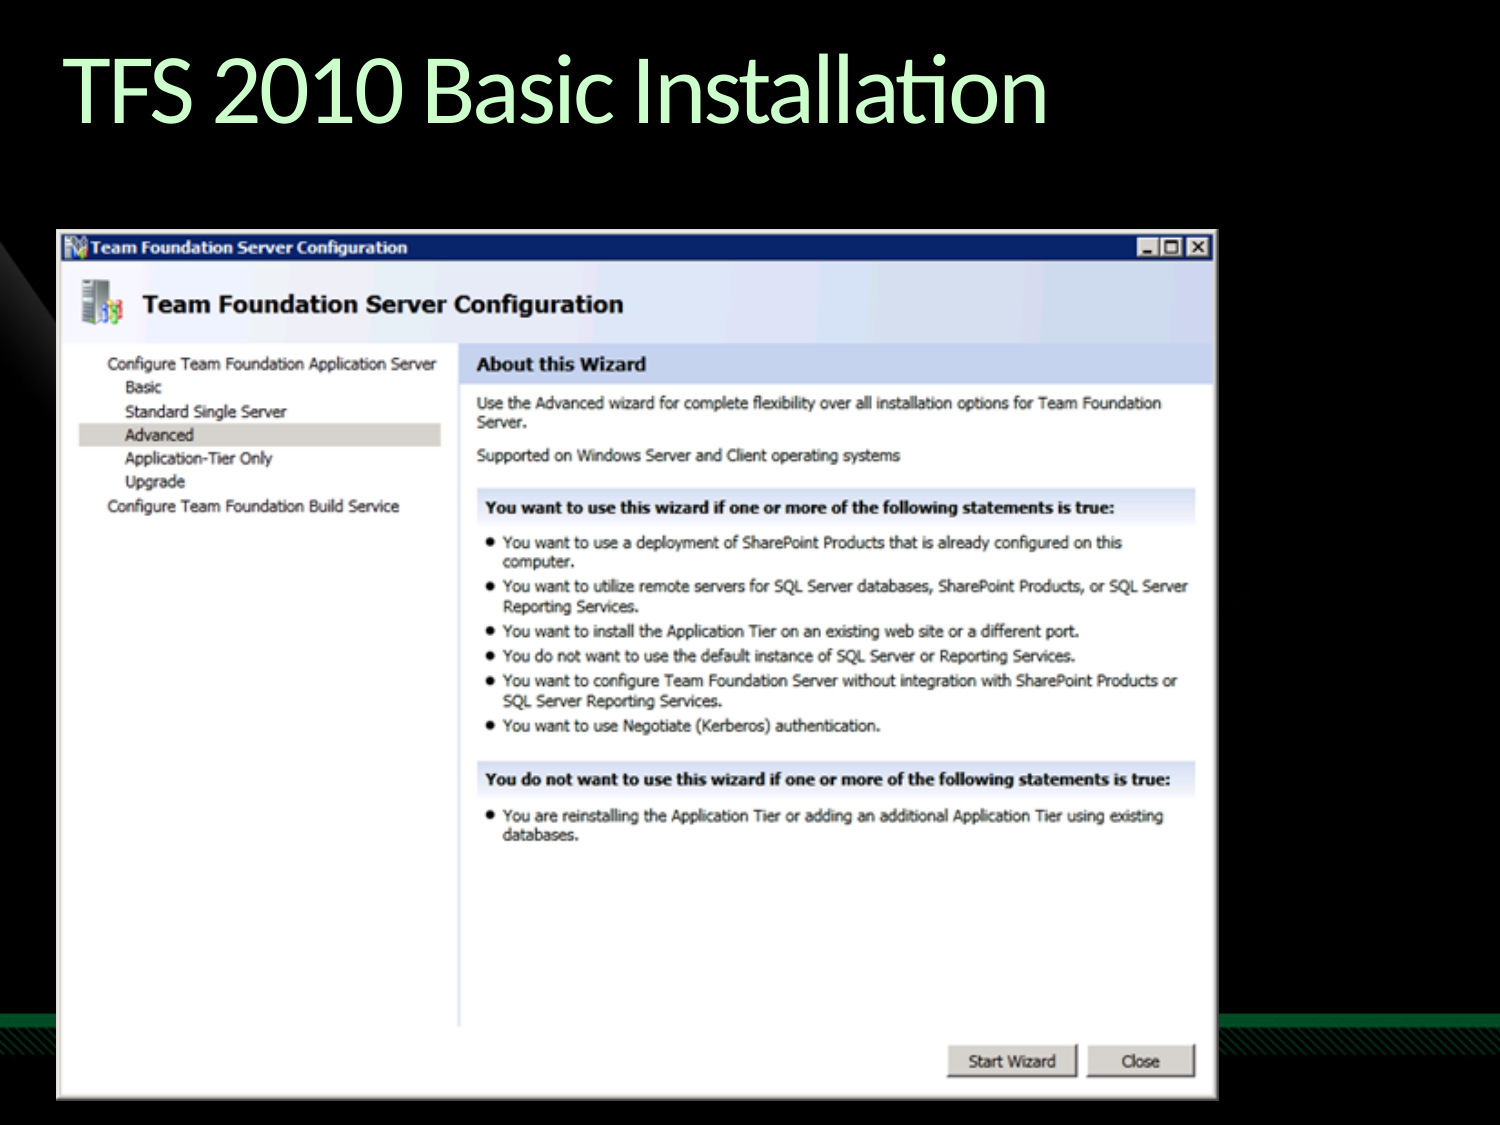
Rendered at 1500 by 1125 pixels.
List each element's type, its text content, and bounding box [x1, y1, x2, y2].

title TFS 2010 Basic Installation [62, 37, 1438, 147]
picture [0, 0, 1500, 1125]
